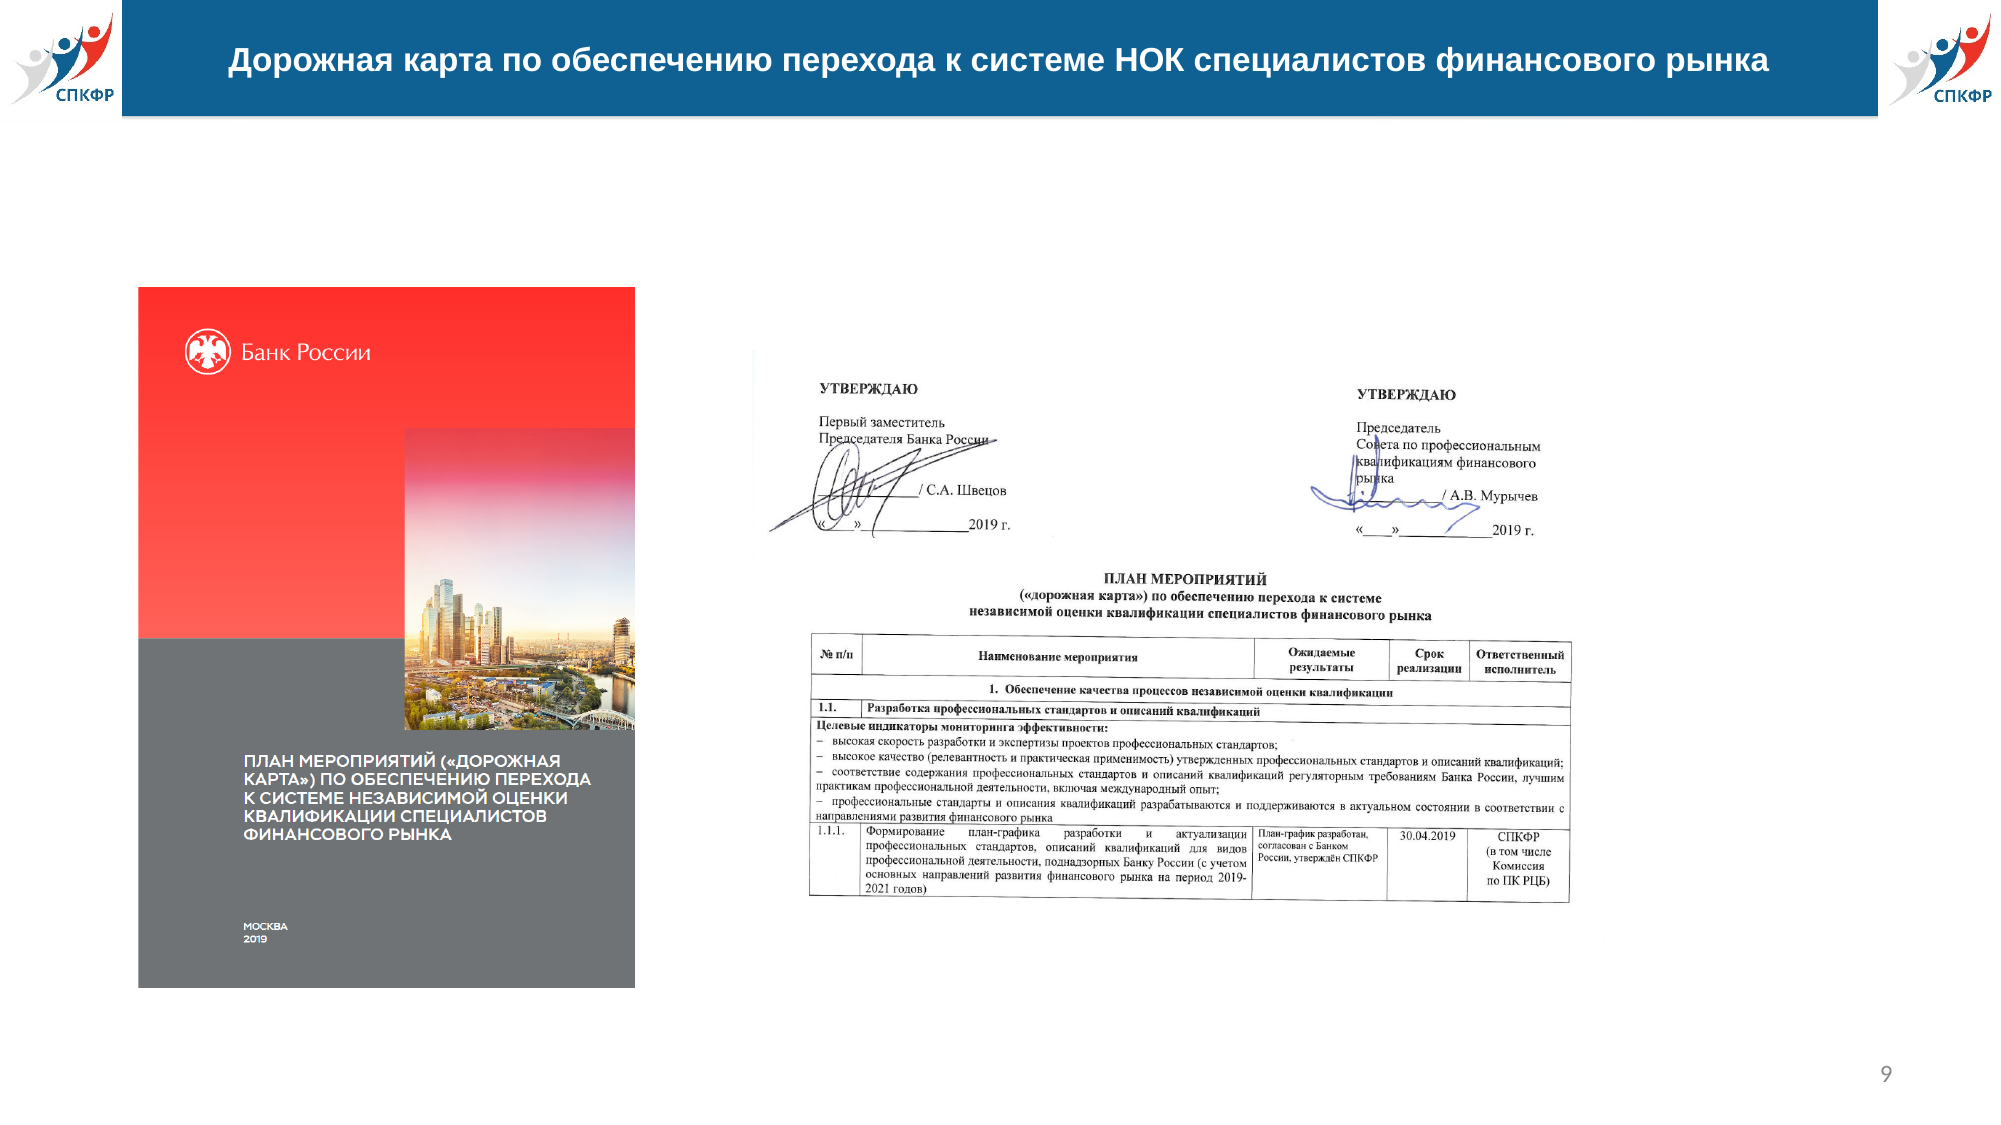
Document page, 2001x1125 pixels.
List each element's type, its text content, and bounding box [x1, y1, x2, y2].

picture [0, 0, 2001, 1125]
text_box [126, 0, 1874, 117]
slide_number 9 [1869, 1050, 1901, 1096]
